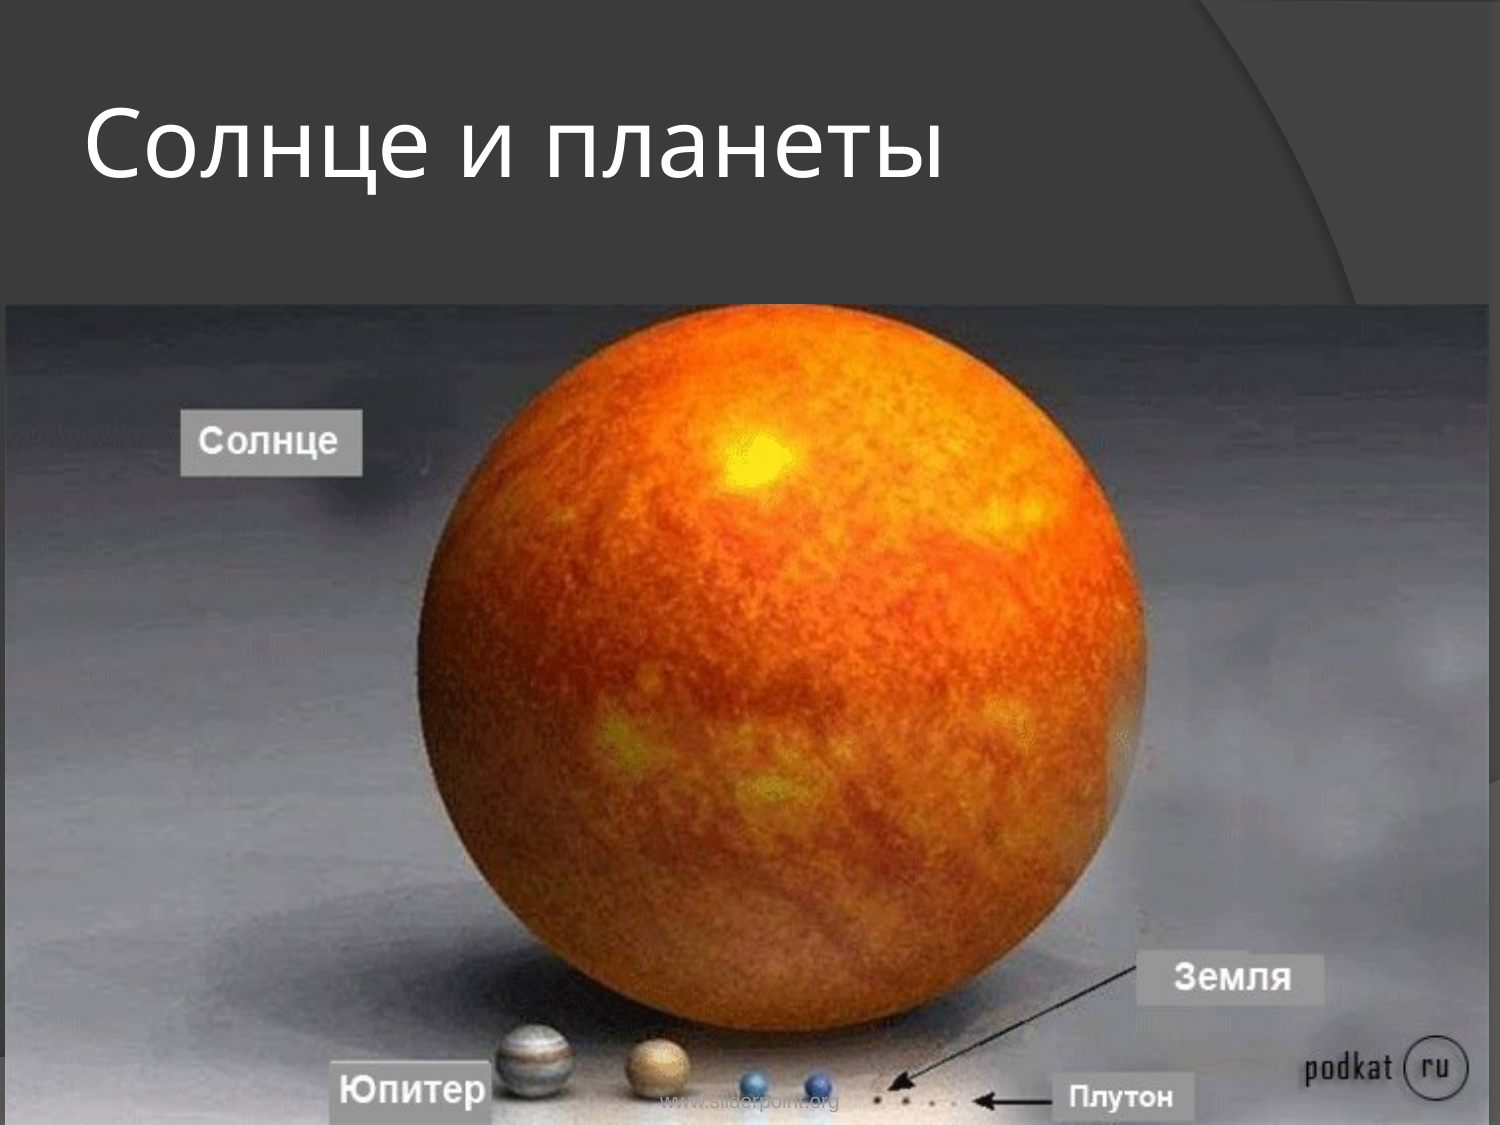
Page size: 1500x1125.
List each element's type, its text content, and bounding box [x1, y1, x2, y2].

picture [5, 304, 1489, 1125]
title Солнце и планеты [74, 44, 1301, 233]
